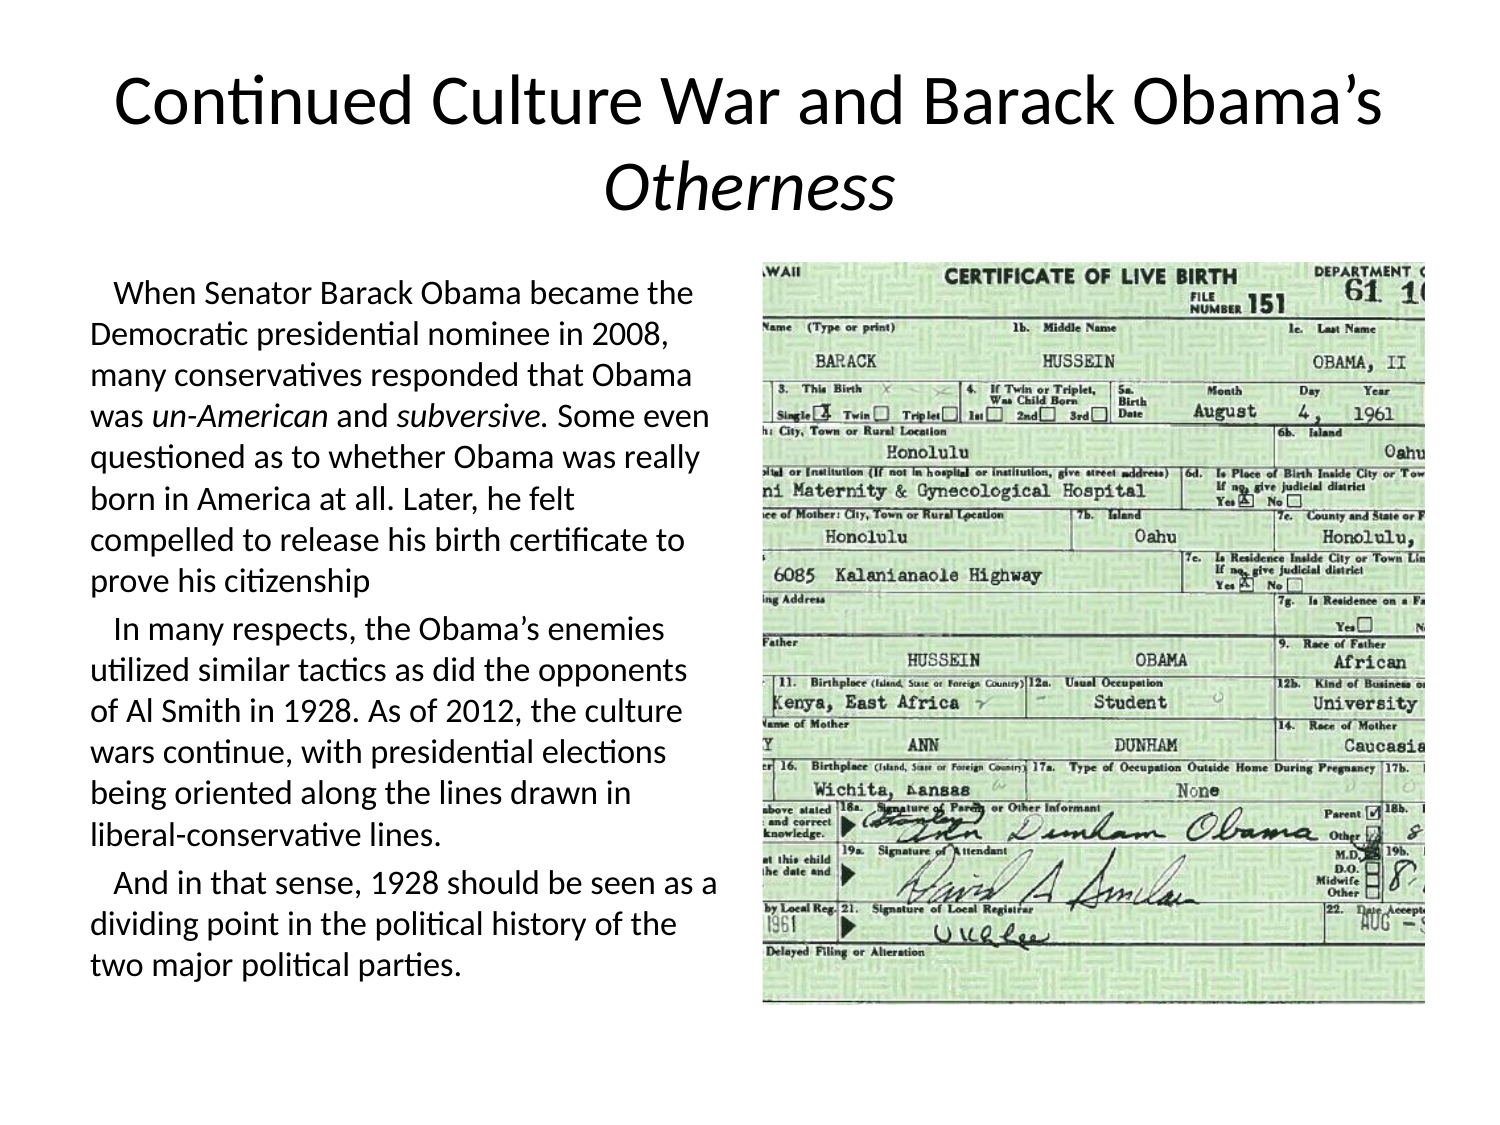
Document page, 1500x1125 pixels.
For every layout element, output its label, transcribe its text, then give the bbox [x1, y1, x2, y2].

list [762, 262, 1426, 1006]
title Continued Culture War and Barack Obama’s Otherness [75, 45, 1425, 233]
list When Senator Barack Obama became the Democratic presidential nominee in 2008, many conservatives responded that Obama was un-American and subversive. Some even questioned as to whether Obama was really born in America at all. Later, he felt compelled to release his birth certificate to prove his citizenship In many respects, the Obama’s enemies utilized similar tactics as did the opponents of Al Smith in 1928. As of 2012, the culture wars continue, with presidential elections being oriented along the lines drawn in liberal-conservative lines. And in that sense, 1928 should be seen as a dividing point in the political history of the two major political parties. [75, 262, 738, 1005]
